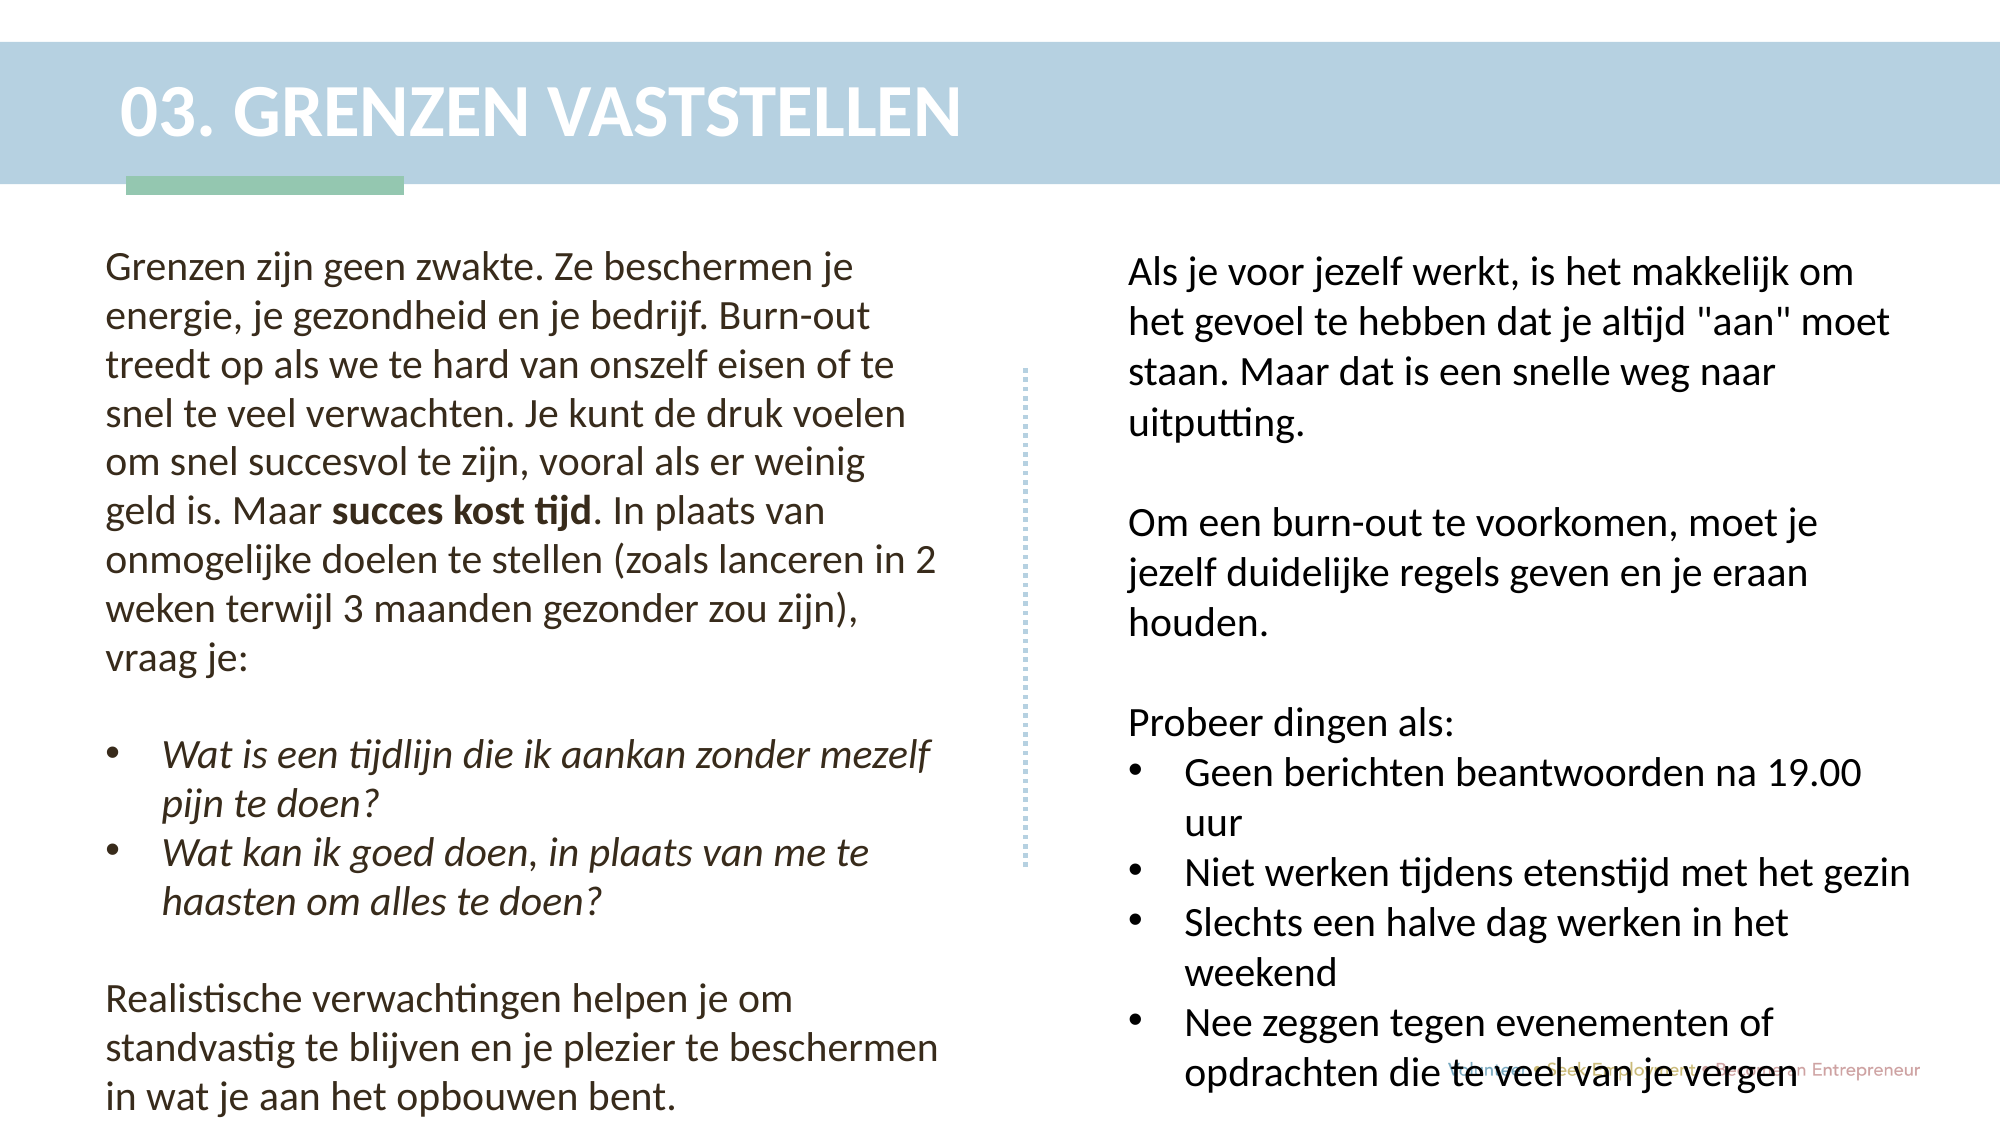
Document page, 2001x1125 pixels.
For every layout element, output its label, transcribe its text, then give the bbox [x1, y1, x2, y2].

picture [1418, 1046, 1971, 1103]
text_box Als je voor jezelf werkt, is het makkelijk om het gevoel te hebben dat je altijd "aan" moet staan. Maar dat is een snelle weg naar uitputting. Om een burn-out te voorkomen, moet je jezelf duidelijke regels geven en je eraan houden. Probeer dingen als: Geen berichten beantwoorden na 19.00 uur Niet werken tijdens etenstijd met het gezin Slechts een halve dag werken in het weekend Nee zeggen tegen evenementen of opdrachten die te veel van je vergen [1113, 236, 1932, 1102]
list 03. GRENZEN VASTSTELLEN [105, 103, 1895, 223]
list Grenzen zijn geen zwakte. Ze beschermen je energie, je gezondheid en je bedrijf. Burn-out treedt op als we te hard van onszelf eisen of te snel te veel verwachten. Je kunt de druk voelen om snel succesvol te zijn, vooral als er weinig geld is. Maar succes kost tijd. In plaats van onmogelijke doelen te stellen (zoals lanceren in 2 weken terwijl 3 maanden gezonder zou zijn), vraag je: Wat is een tijdlijn die ik aankan zonder mezelf pijn te doen? Wat kan ik goed doen, in plaats van me te haasten om alles te doen? Realistische verwachtingen helpen je om standvastig te blijven en je plezier te beschermen in wat je aan het opbouwen bent. [90, 184, 956, 898]
